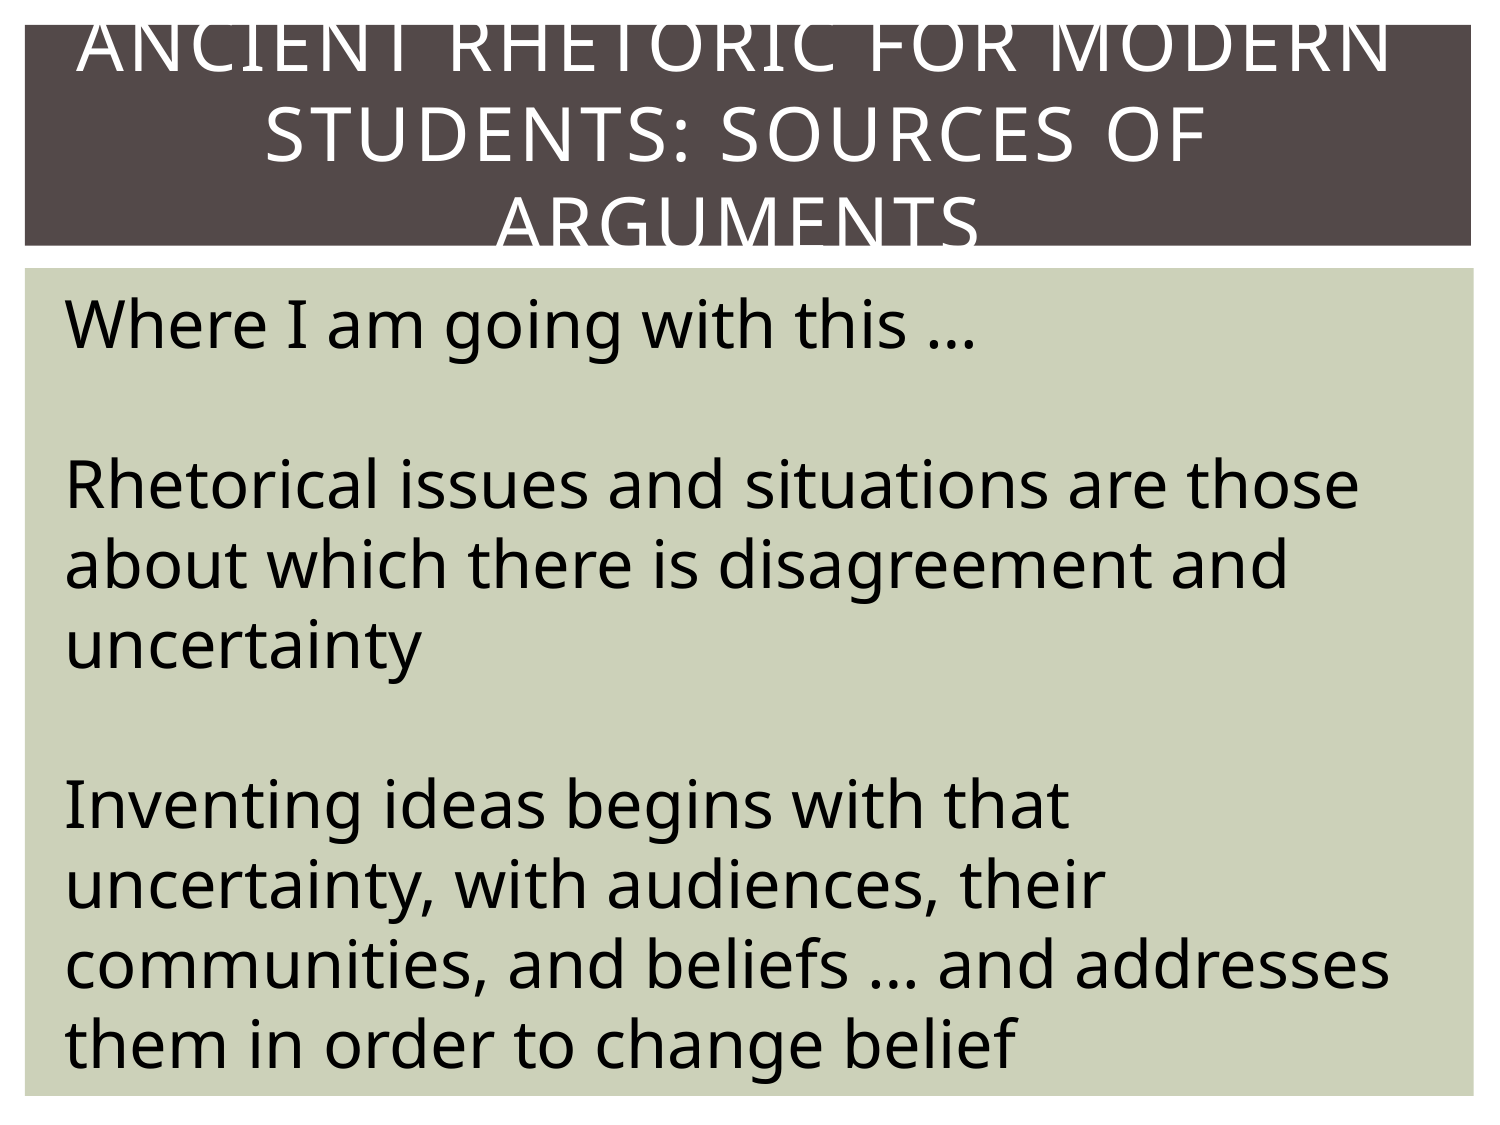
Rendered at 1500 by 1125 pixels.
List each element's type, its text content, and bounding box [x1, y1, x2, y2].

title Ancient Rhetoric for Modern Students: Sources of Arguments [37, 12, 1439, 250]
text_box Where I am going with this … Rhetorical issues and situations are those about which there is disagreement and uncertainty Inventing ideas begins with that uncertainty, with audiences, their communities, and beliefs … and addresses them in order to change belief [49, 274, 1475, 1125]
